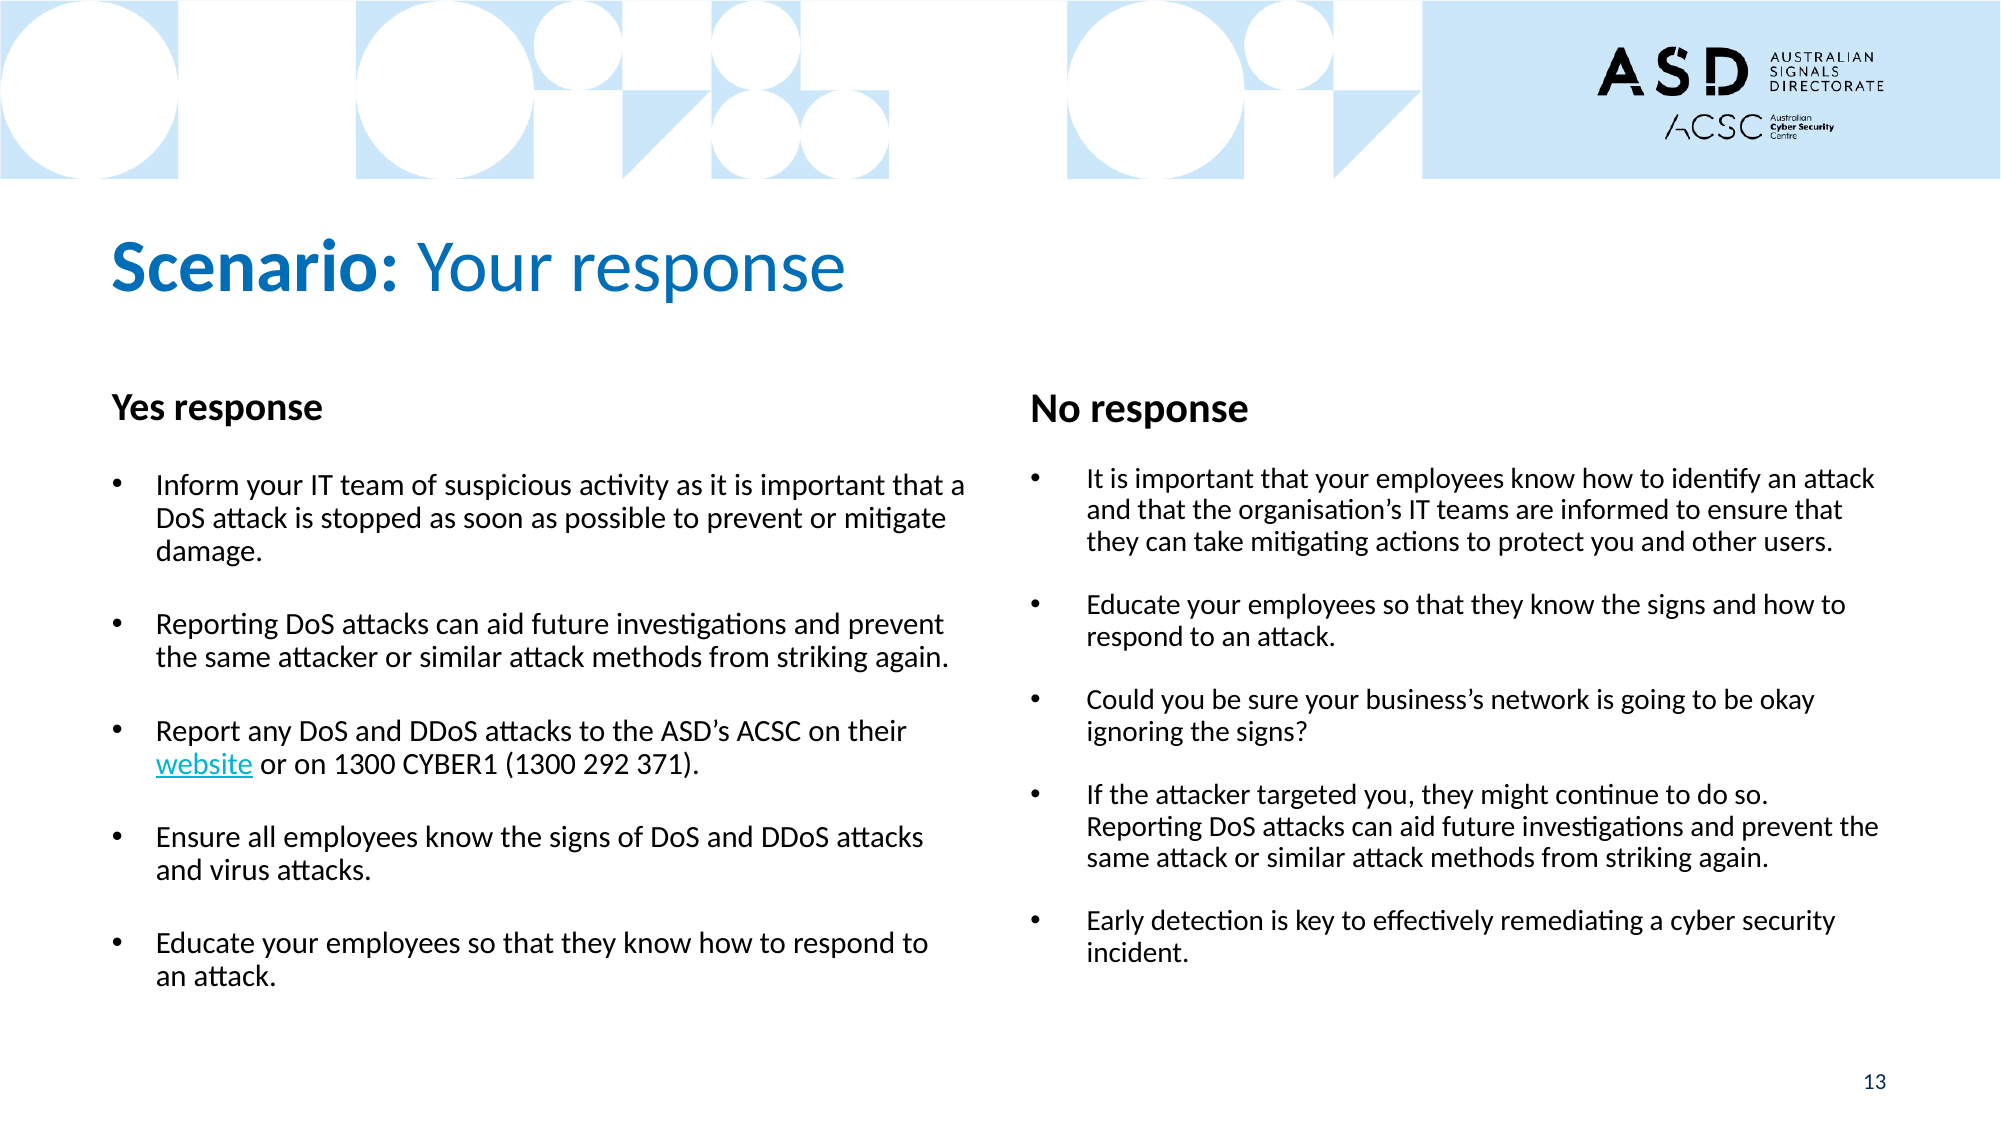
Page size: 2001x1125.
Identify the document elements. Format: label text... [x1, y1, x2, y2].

list Yes response Inform your IT team of suspicious activity as it is important that a DoS attack is stopped as soon as possible to prevent or mitigate damage. Reporting DoS attacks can aid future investigations and prevent the same attacker or similar attack methods from striking again. Report any DoS and DDoS attacks to the ASD’s ACSC on their website or on 1300 CYBER1 (1300 292 371). Ensure all employees know the signs of DoS and DDoS attacks and virus attacks. Educate your employees so that they know how to respond to an attack. [96, 378, 983, 1007]
slide_number 13 [1799, 1050, 1902, 1111]
list No response It is important that your employees know how to identify an attack and that the organisation’s IT teams are informed to ensure that they can take mitigating actions to protect you and other users. Educate your employees so that they know the signs and how to respond to an attack. Could you be sure your business’s network is going to be okay ignoring the signs? If the attacker targeted you, they might continue to do so. Reporting DoS attacks can aid future investigations and prevent the same attack or similar attack methods from striking again. Early detection is key to effectively remediating a cyber security incident. [1015, 378, 1902, 1007]
picture [0, 0, 2001, 179]
title Scenario: Your response [96, 207, 1902, 328]
